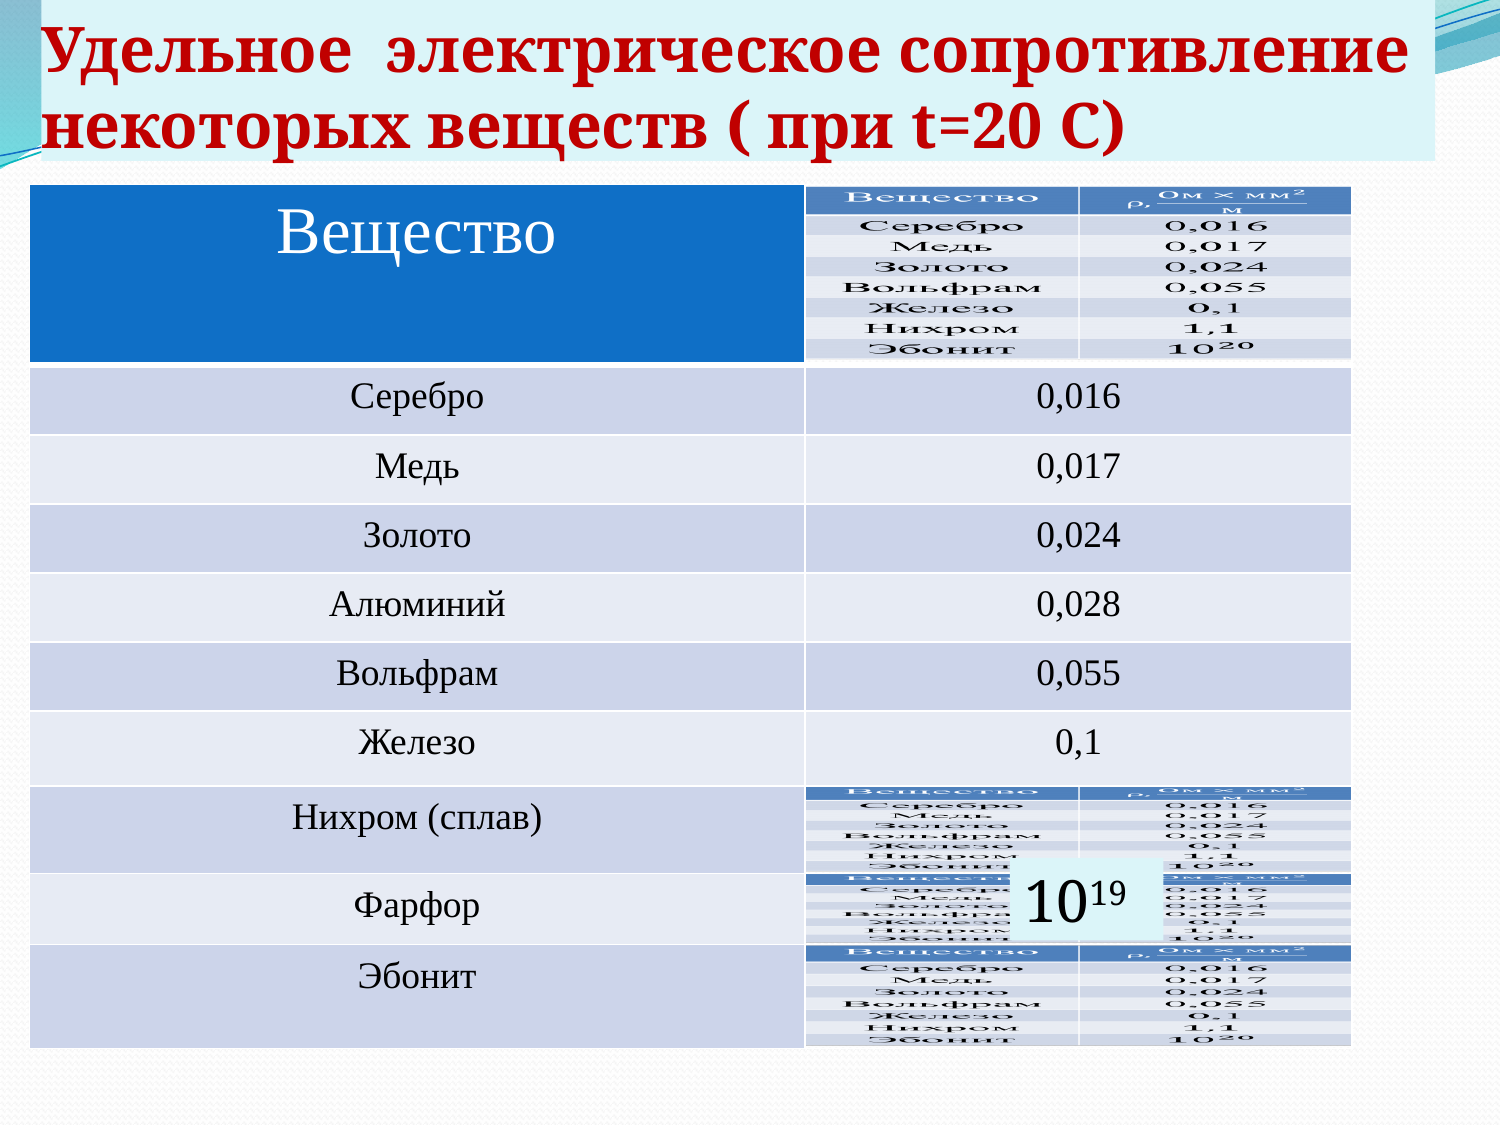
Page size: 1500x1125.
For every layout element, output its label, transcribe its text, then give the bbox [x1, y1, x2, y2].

text_box 1019 [1008, 856, 1165, 942]
table_cell 0,1 [806, 712, 1351, 785]
table_cell Эбонит [30, 945, 804, 1048]
table_cell Вольфрам [30, 643, 804, 710]
table_cell 0,017 [806, 436, 1351, 503]
table_cell Золото [30, 505, 804, 572]
table_cell [806, 787, 1351, 873]
table_cell 0,055 [806, 643, 1351, 710]
table_cell [806, 874, 1351, 944]
table_header [806, 185, 1351, 362]
title Удельное электрическое сопротивление некоторых веществ ( при t=20 C) [41, 0, 1436, 161]
table_cell Нихром (сплав) [30, 787, 804, 873]
table_cell Серебро [30, 368, 804, 434]
table_cell [806, 945, 1351, 1048]
table_header Вещество [30, 185, 804, 362]
table_cell Медь [30, 436, 804, 503]
table_cell Железо [30, 712, 804, 785]
table_cell Алюминий [30, 574, 804, 641]
table_cell 0,028 [806, 574, 1351, 641]
table_cell Фарфор [30, 874, 804, 944]
table_cell 0,016 [806, 368, 1351, 434]
table_cell 0,024 [806, 505, 1351, 572]
